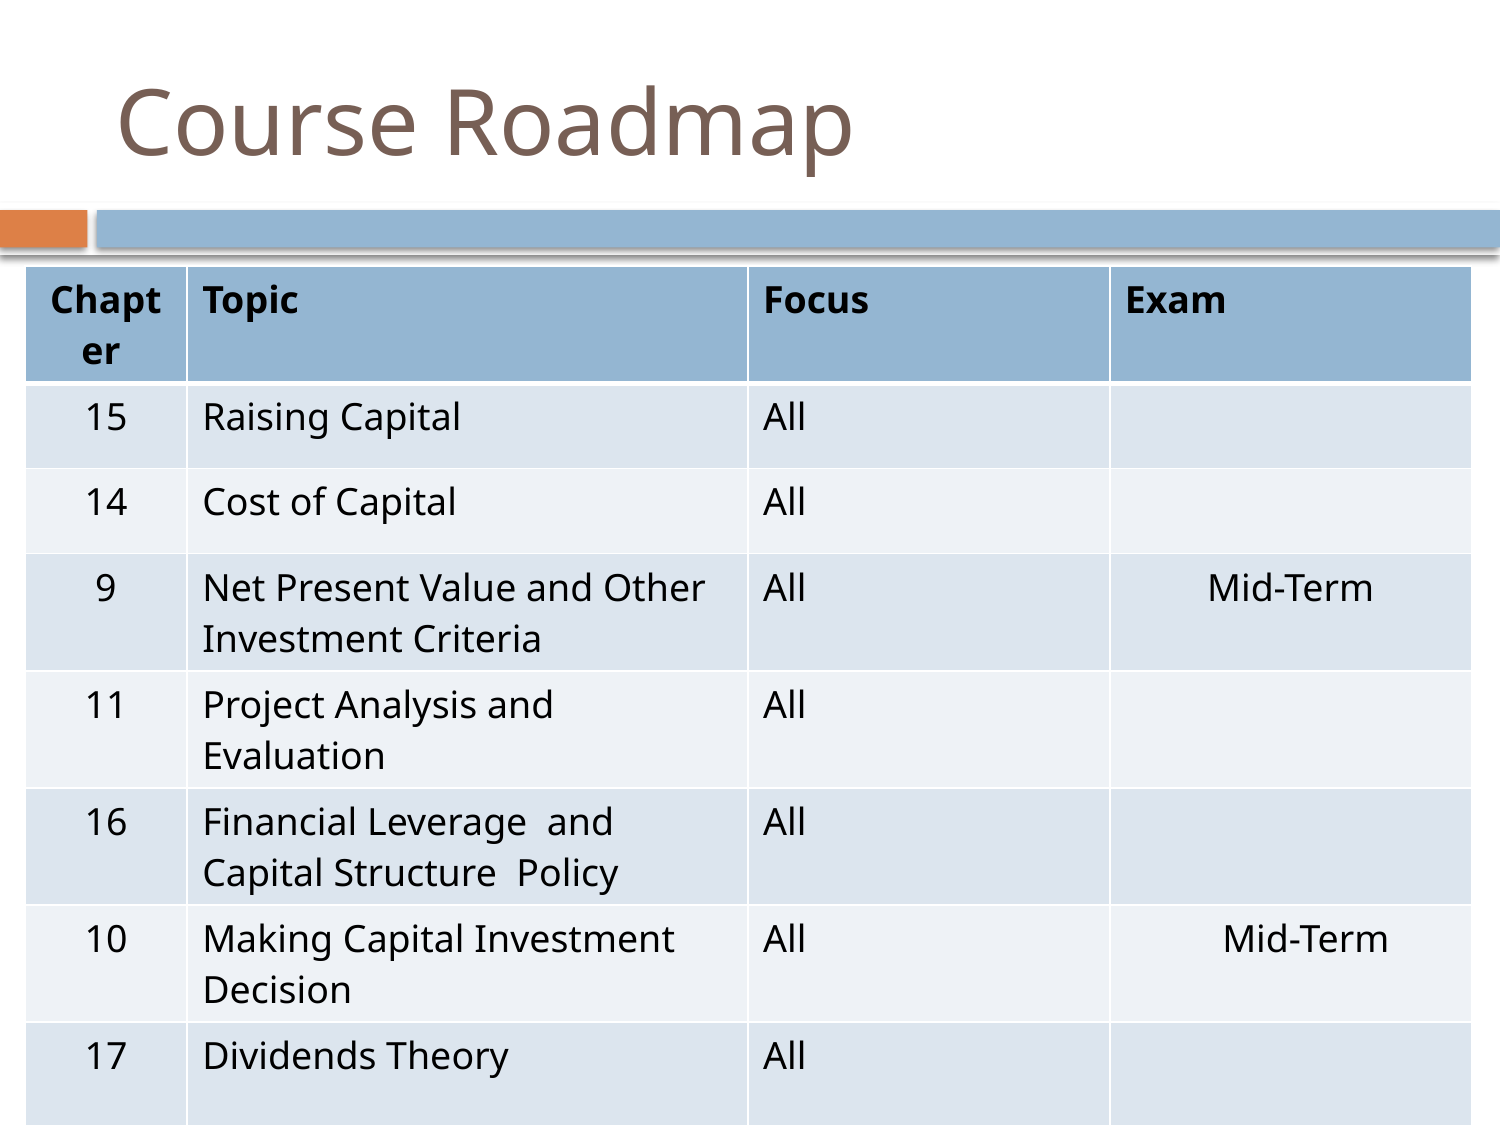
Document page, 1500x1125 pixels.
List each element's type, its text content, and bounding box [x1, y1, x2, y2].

table_cell Cost of Capital [188, 469, 747, 553]
table_cell All [749, 1023, 1109, 1125]
table_cell [1111, 1023, 1471, 1125]
table_cell All [749, 469, 1109, 553]
table_cell [1111, 386, 1471, 468]
table_cell Making Capital Investment Decision [188, 906, 747, 1021]
table_cell All [749, 789, 1109, 904]
table_cell 17 [26, 1023, 186, 1125]
table_header Focus [749, 267, 1109, 381]
table_cell All [749, 672, 1109, 787]
table_header Chapter [26, 267, 186, 381]
table_cell 11 [26, 672, 186, 787]
table_cell 10 [26, 906, 186, 1021]
table_cell 16 [26, 789, 186, 904]
table_cell Net Present Value and Other Investment Criteria [188, 554, 747, 670]
table_cell Mid-Term [1111, 554, 1471, 670]
table_header Exam [1111, 267, 1471, 381]
table_cell [1111, 789, 1471, 904]
table_cell Raising Capital [188, 386, 747, 468]
table_cell All [749, 554, 1109, 670]
table_cell Financial Leverage and Capital Structure Policy [188, 789, 747, 904]
title Course Roadmap [100, 37, 1438, 200]
table_cell Mid-Term [1111, 906, 1471, 1021]
table_cell 9 [26, 554, 186, 670]
table_cell All [749, 906, 1109, 1021]
table_cell Dividends Theory [188, 1023, 747, 1125]
table_cell [1111, 672, 1471, 787]
table_header Topic [188, 267, 747, 381]
table_cell Project Analysis and Evaluation [188, 672, 747, 787]
table_cell 15 [26, 386, 186, 468]
table_cell 14 [26, 469, 186, 553]
table_cell [1111, 469, 1471, 553]
table_cell All [749, 386, 1109, 468]
